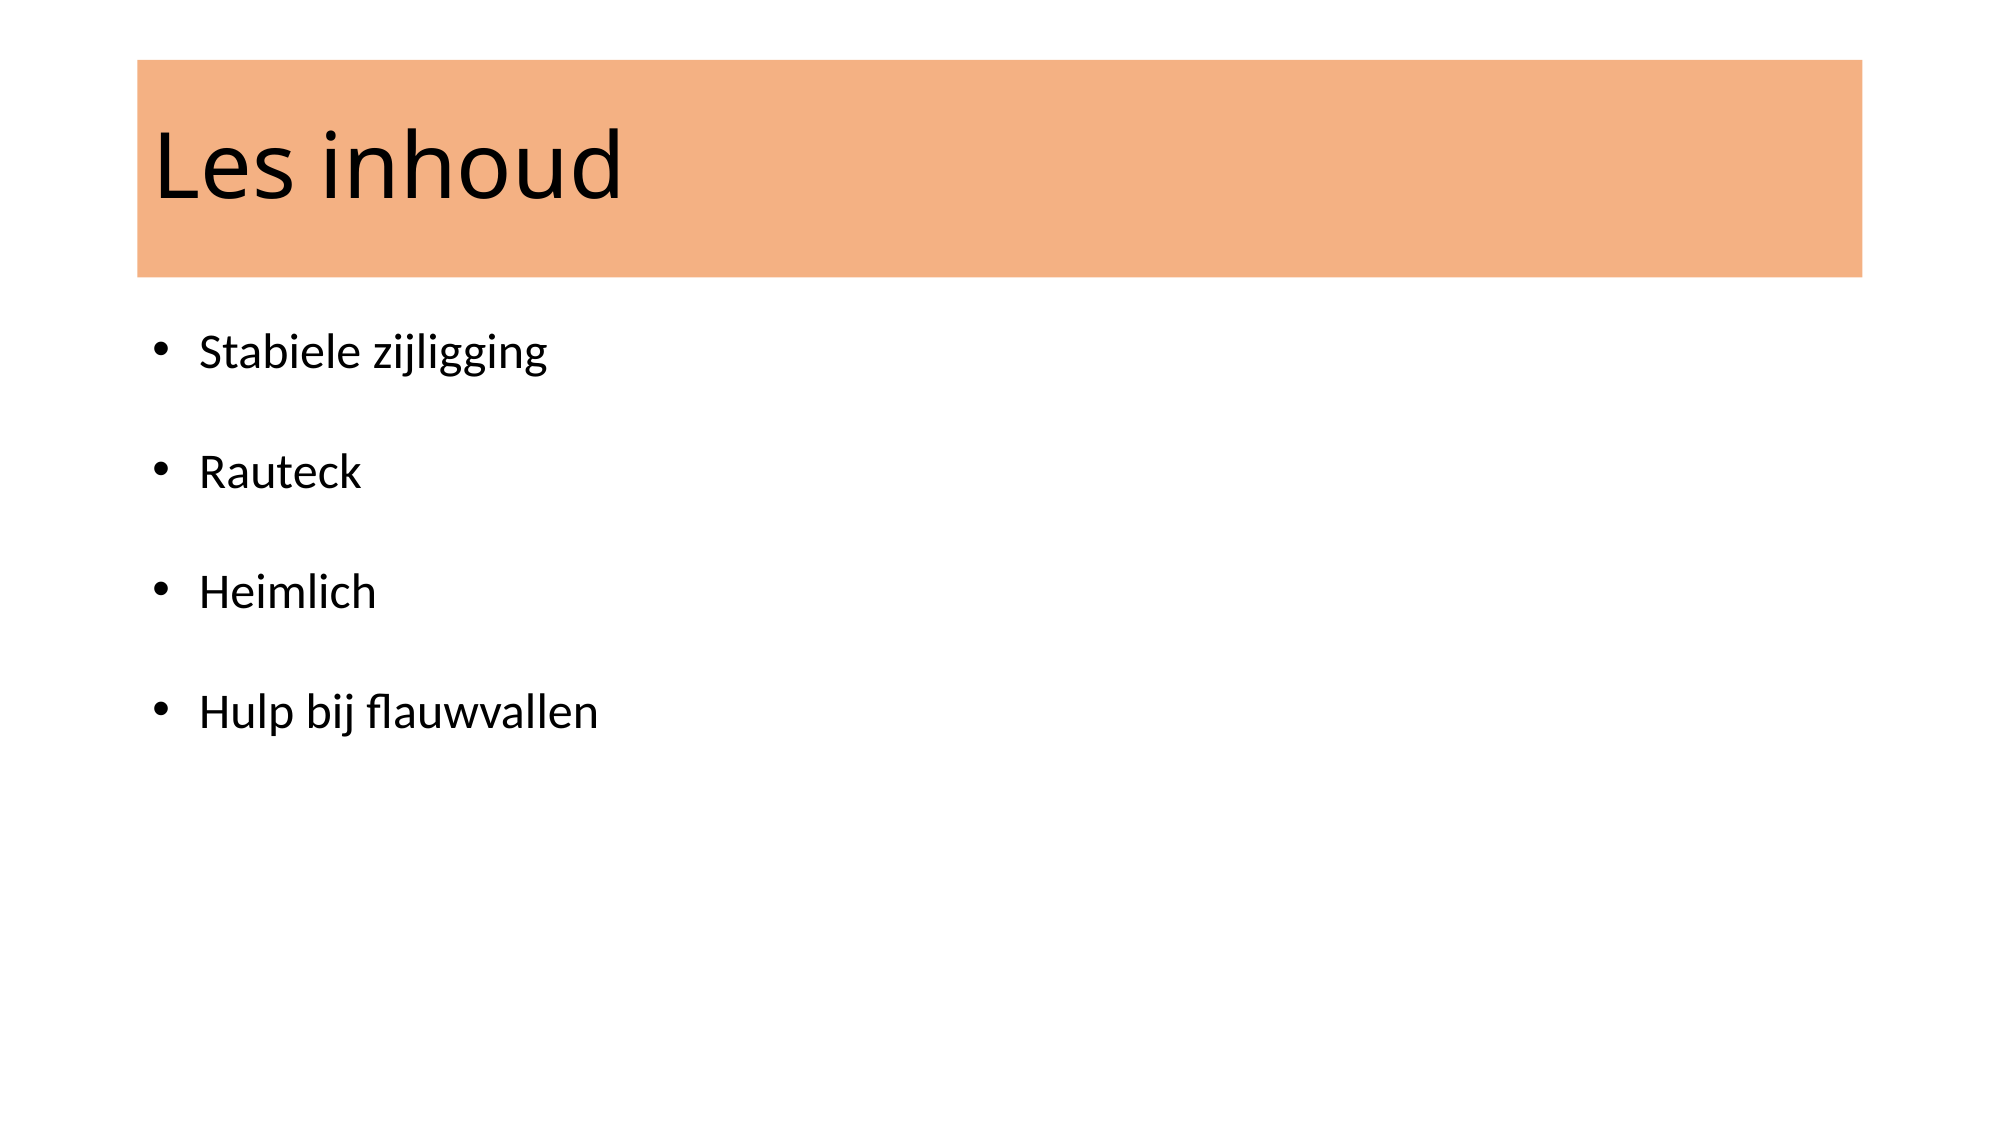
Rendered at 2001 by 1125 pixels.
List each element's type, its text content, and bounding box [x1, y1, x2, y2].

title Les inhoud [137, 59, 1863, 278]
text_box Stabiele zijligging Rauteck Heimlich Hulp bij flauwvallen [137, 310, 1807, 746]
